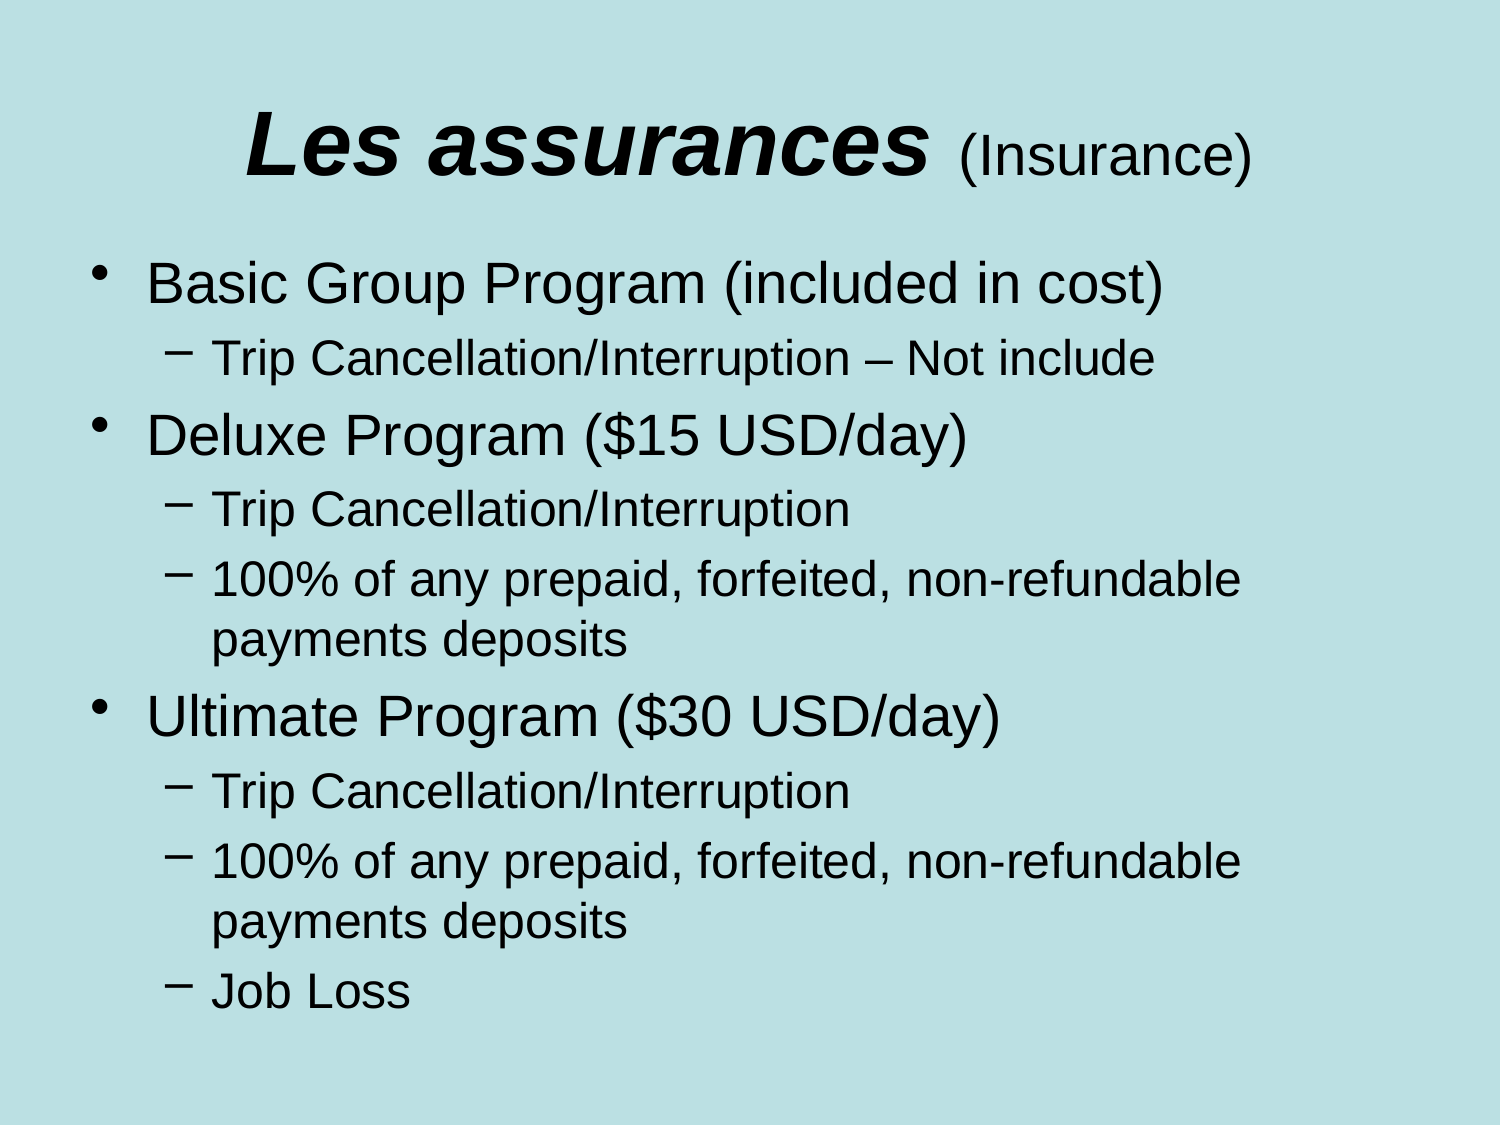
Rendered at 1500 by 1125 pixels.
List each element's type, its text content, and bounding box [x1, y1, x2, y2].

title Les assurances (Insurance) [74, 44, 1426, 233]
list Basic Group Program (included in cost) Trip Cancellation/Interruption – Not include Deluxe Program ($15 USD/day) Trip Cancellation/Interruption 100% of any prepaid, forfeited, non-refundable payments deposits Ultimate Program ($30 USD/day) Trip Cancellation/Interruption 100% of any prepaid, forfeited, non-refundable payments deposits Job Loss [74, 237, 1426, 1006]
